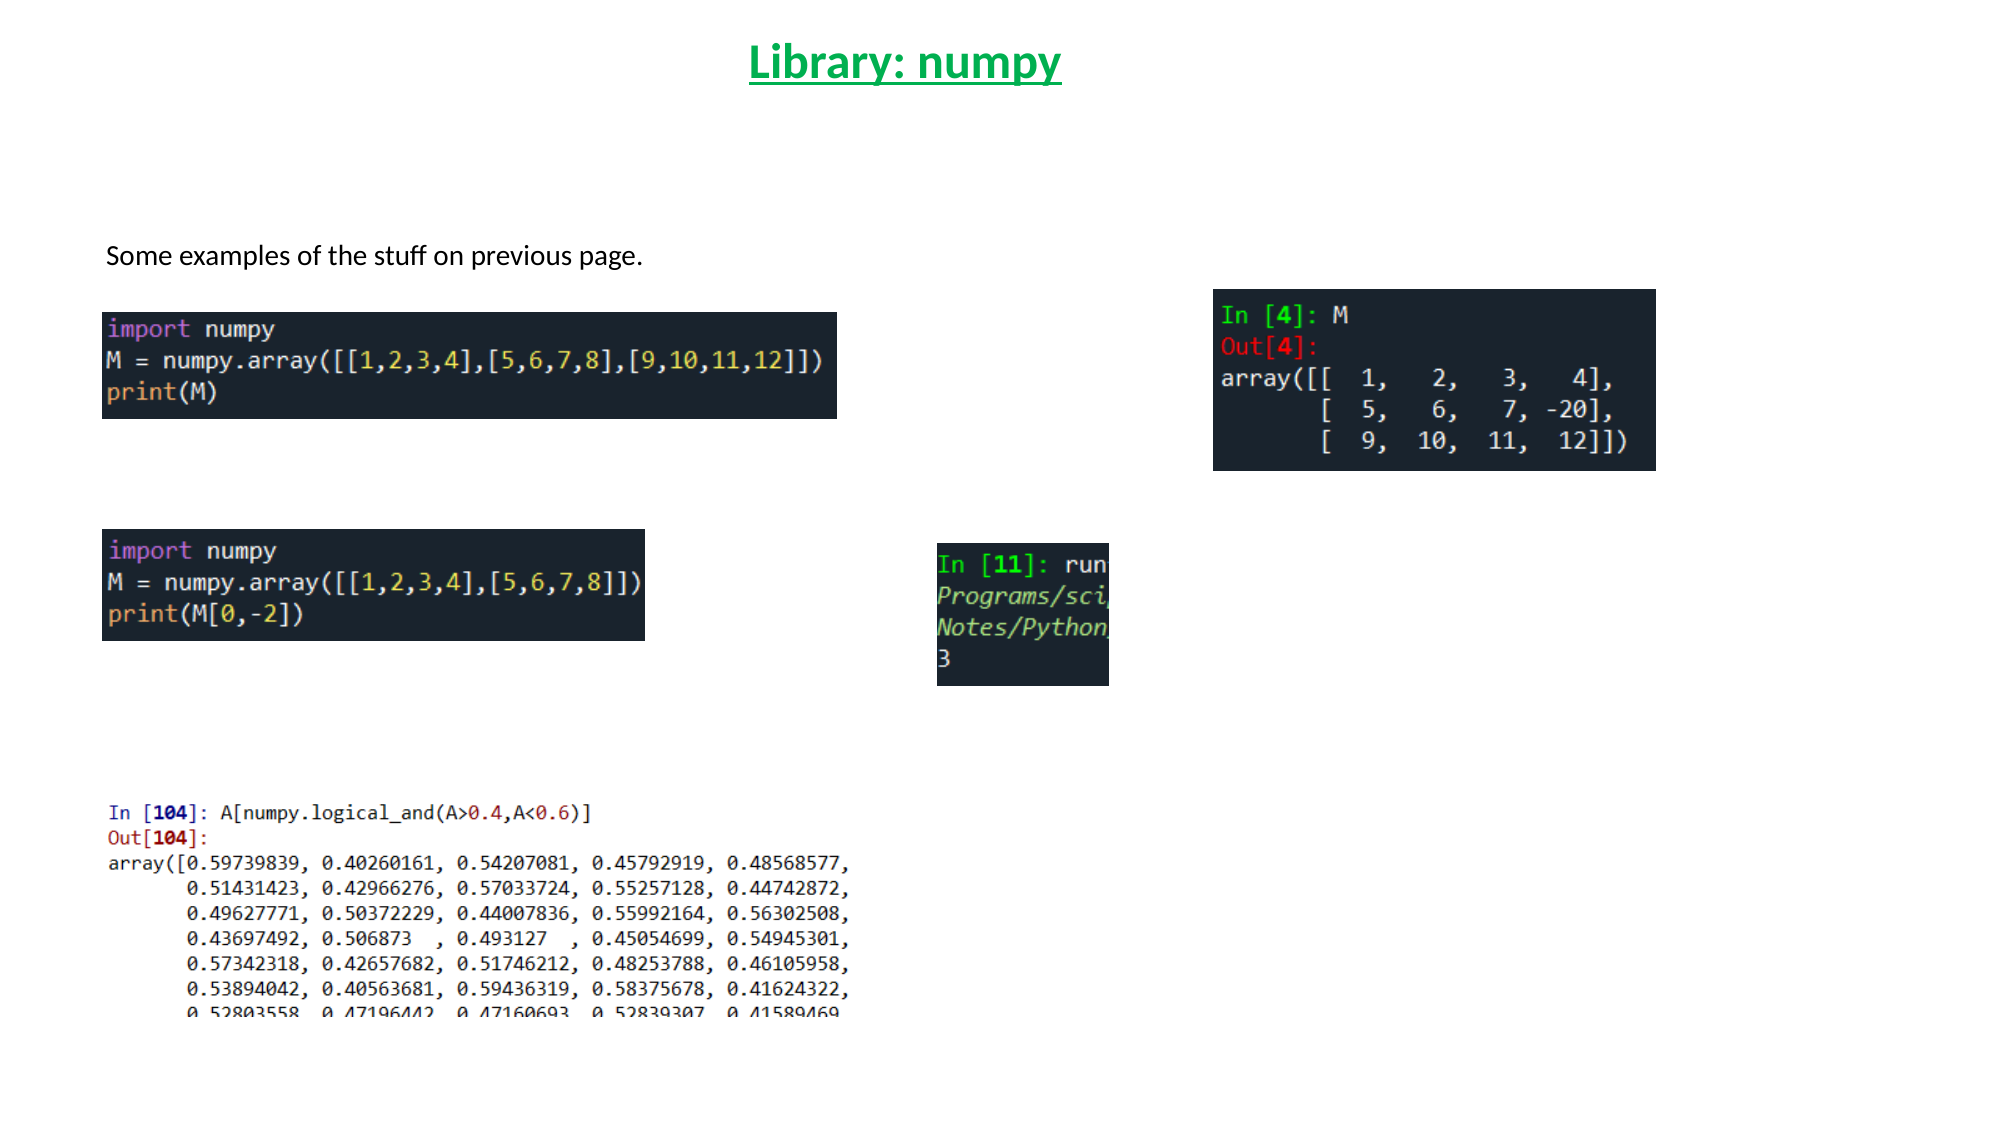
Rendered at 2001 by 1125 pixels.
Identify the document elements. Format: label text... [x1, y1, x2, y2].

picture [102, 529, 645, 641]
picture [937, 543, 1109, 686]
picture [102, 312, 837, 419]
text_box Some examples of the stuff on previous page. [91, 228, 774, 279]
text_box Library: numpy [734, 21, 1077, 97]
picture [102, 793, 986, 1017]
picture [1213, 289, 1656, 471]
